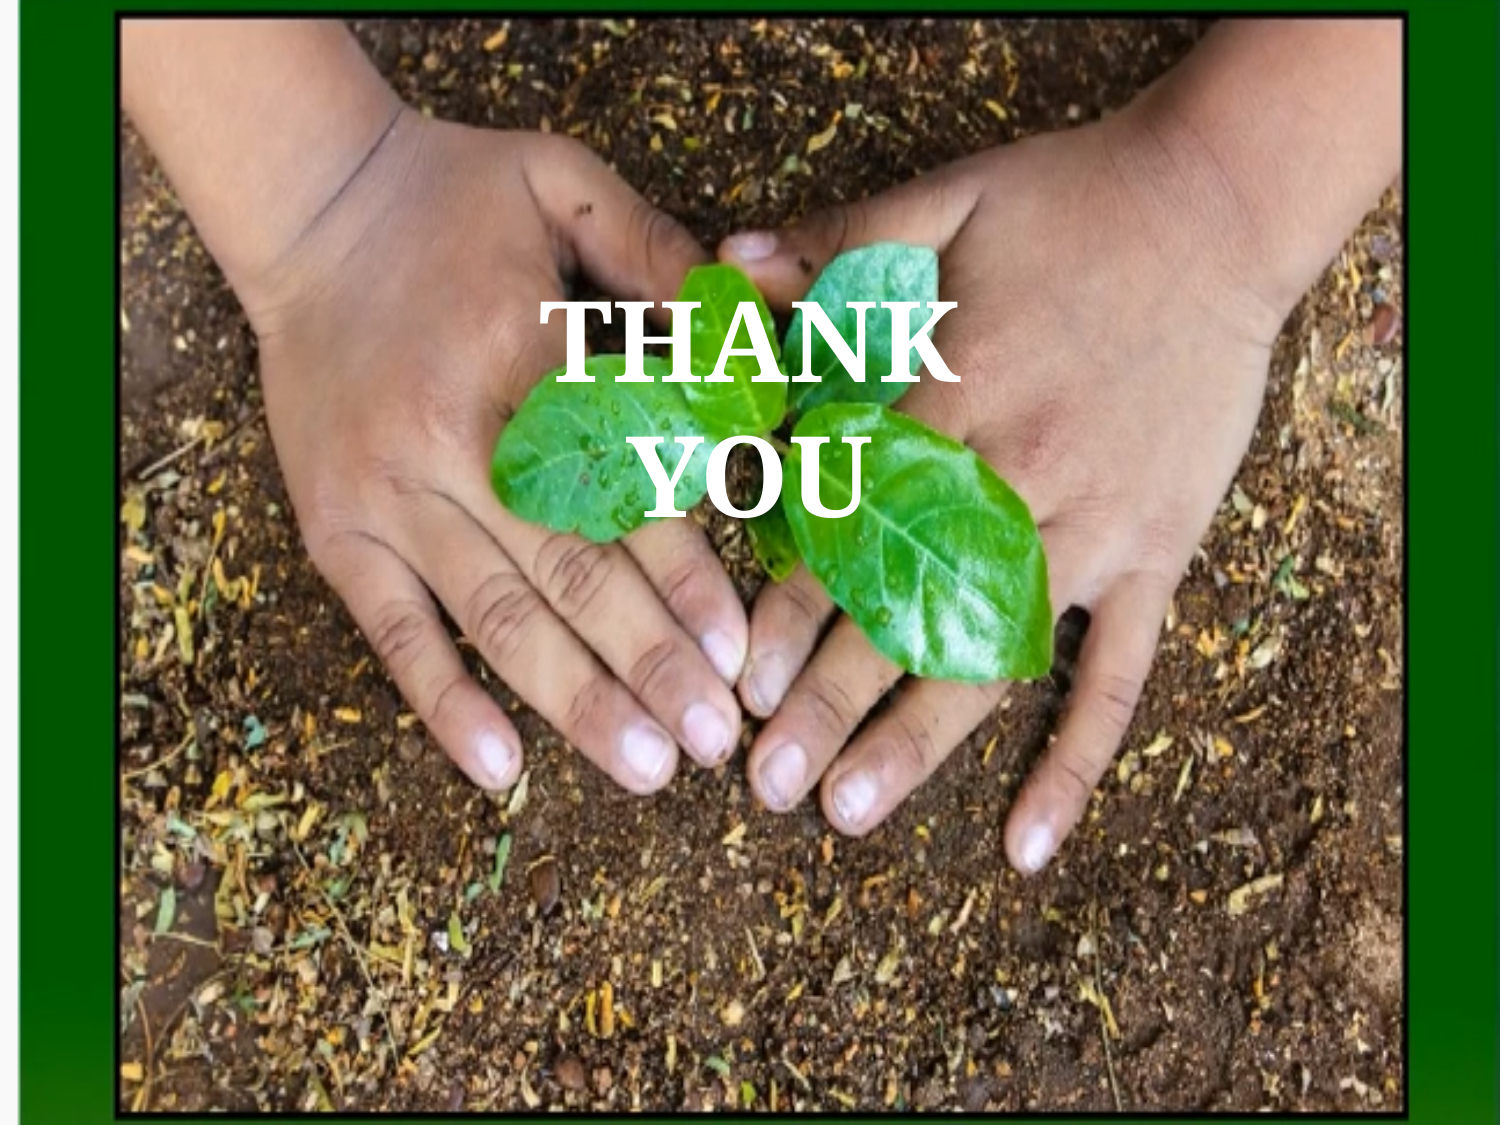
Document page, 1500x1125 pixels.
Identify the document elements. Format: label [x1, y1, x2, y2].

list [0, 0, 1500, 1125]
